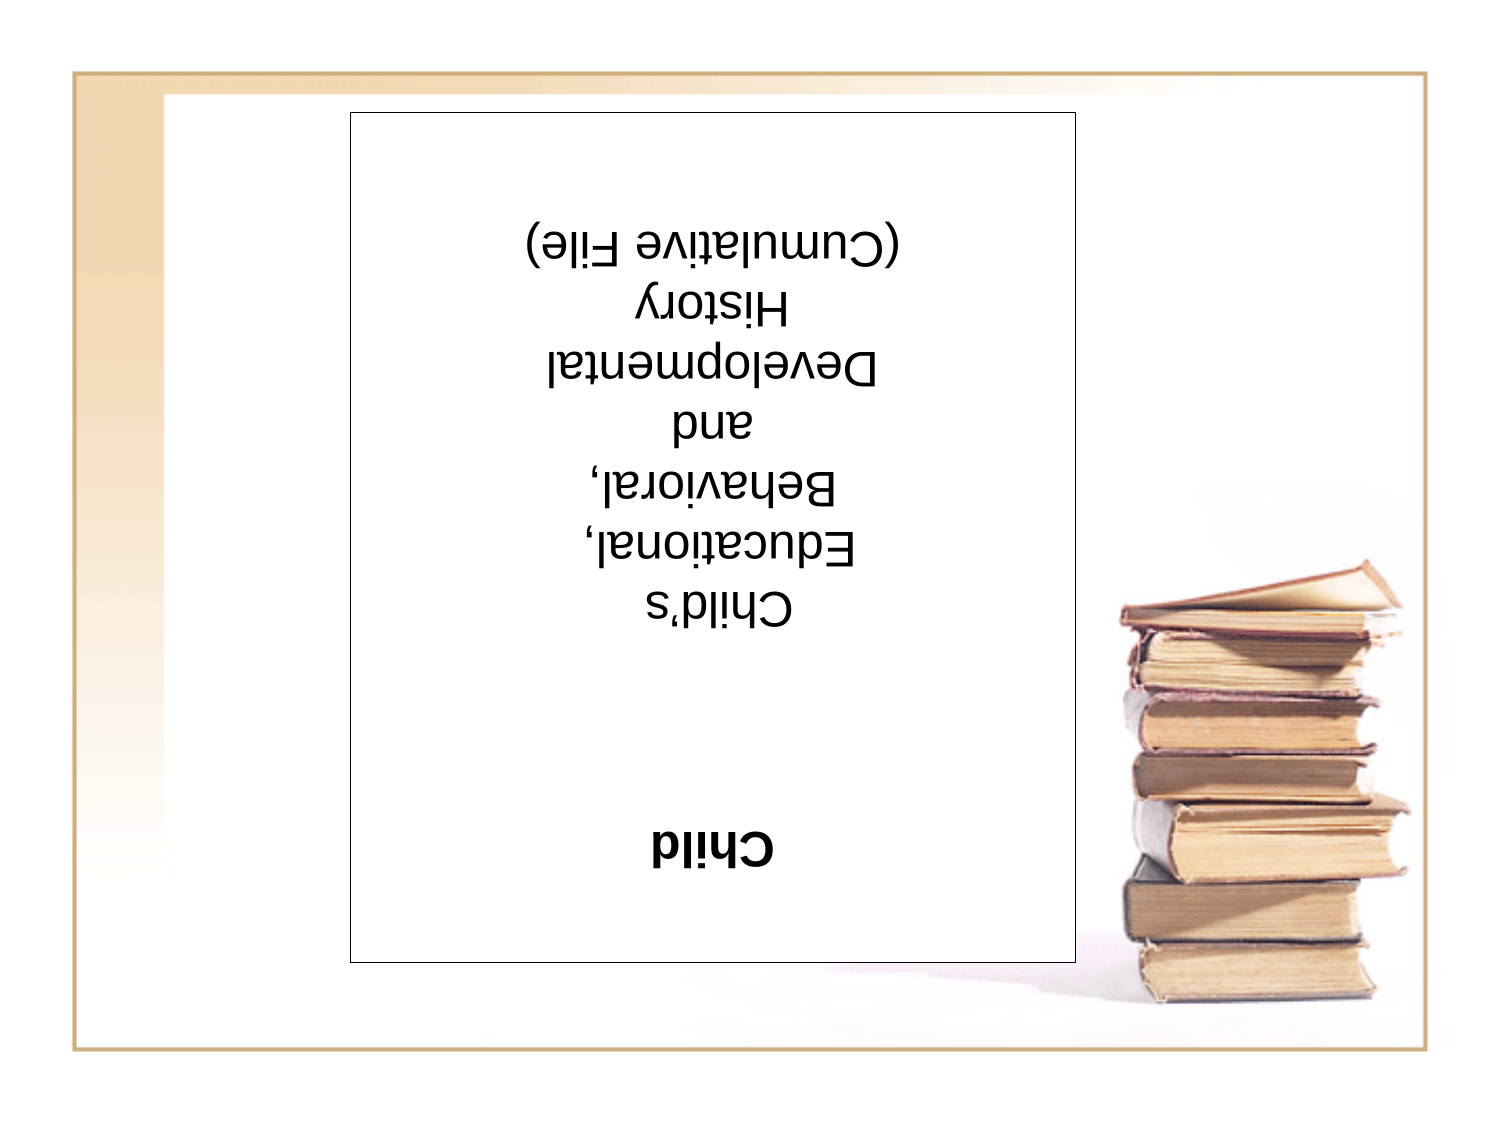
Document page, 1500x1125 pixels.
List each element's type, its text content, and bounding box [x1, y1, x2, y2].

text_box Child Child’s Educational, Behavioral, and Developmental History (Cumulative File) [349, 112, 1075, 963]
picture [0, 0, 1500, 1125]
